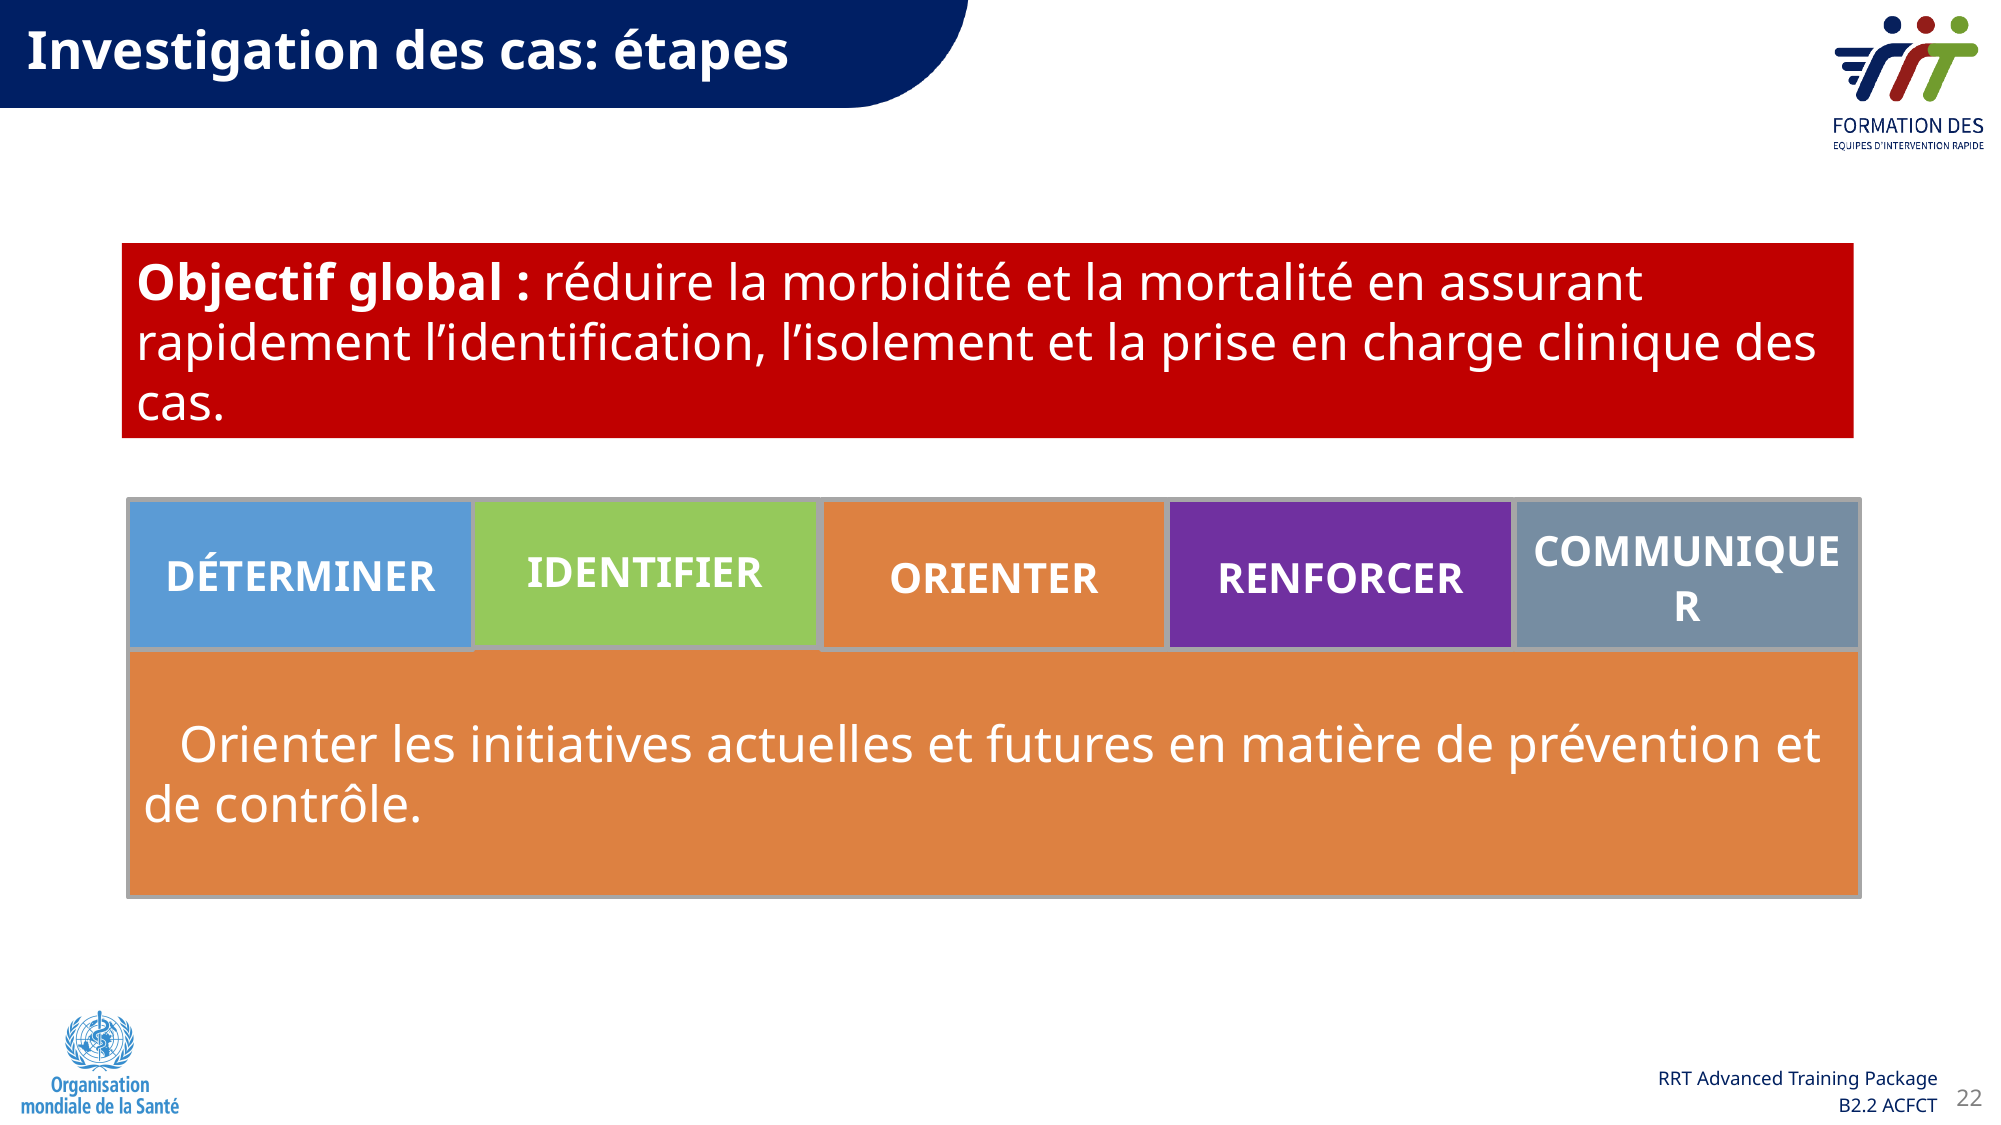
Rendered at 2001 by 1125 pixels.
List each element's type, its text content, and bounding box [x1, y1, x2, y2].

text_box Investigation des cas: étapes [20, 0, 904, 106]
text_box Objectif global : réduire la morbidité et la mortalité en assurant rapidement l’identification, l’isolement et la prise en charge clinique des cas. [121, 243, 1854, 439]
picture [1833, 15, 1984, 151]
text_box IDENTIFIER [475, 497, 819, 645]
picture [0, 0, 969, 108]
text_box DÉTERMINER [126, 497, 475, 652]
text_box RENFORCER [1166, 497, 1513, 652]
text_box Orienter les initiatives actuelles et futures en matière de prévention et de contrôle. [126, 645, 1862, 899]
text_box ORIENTER [819, 497, 1166, 652]
text_box COMMUNIQUER [1513, 497, 1862, 652]
picture [20, 1009, 180, 1115]
